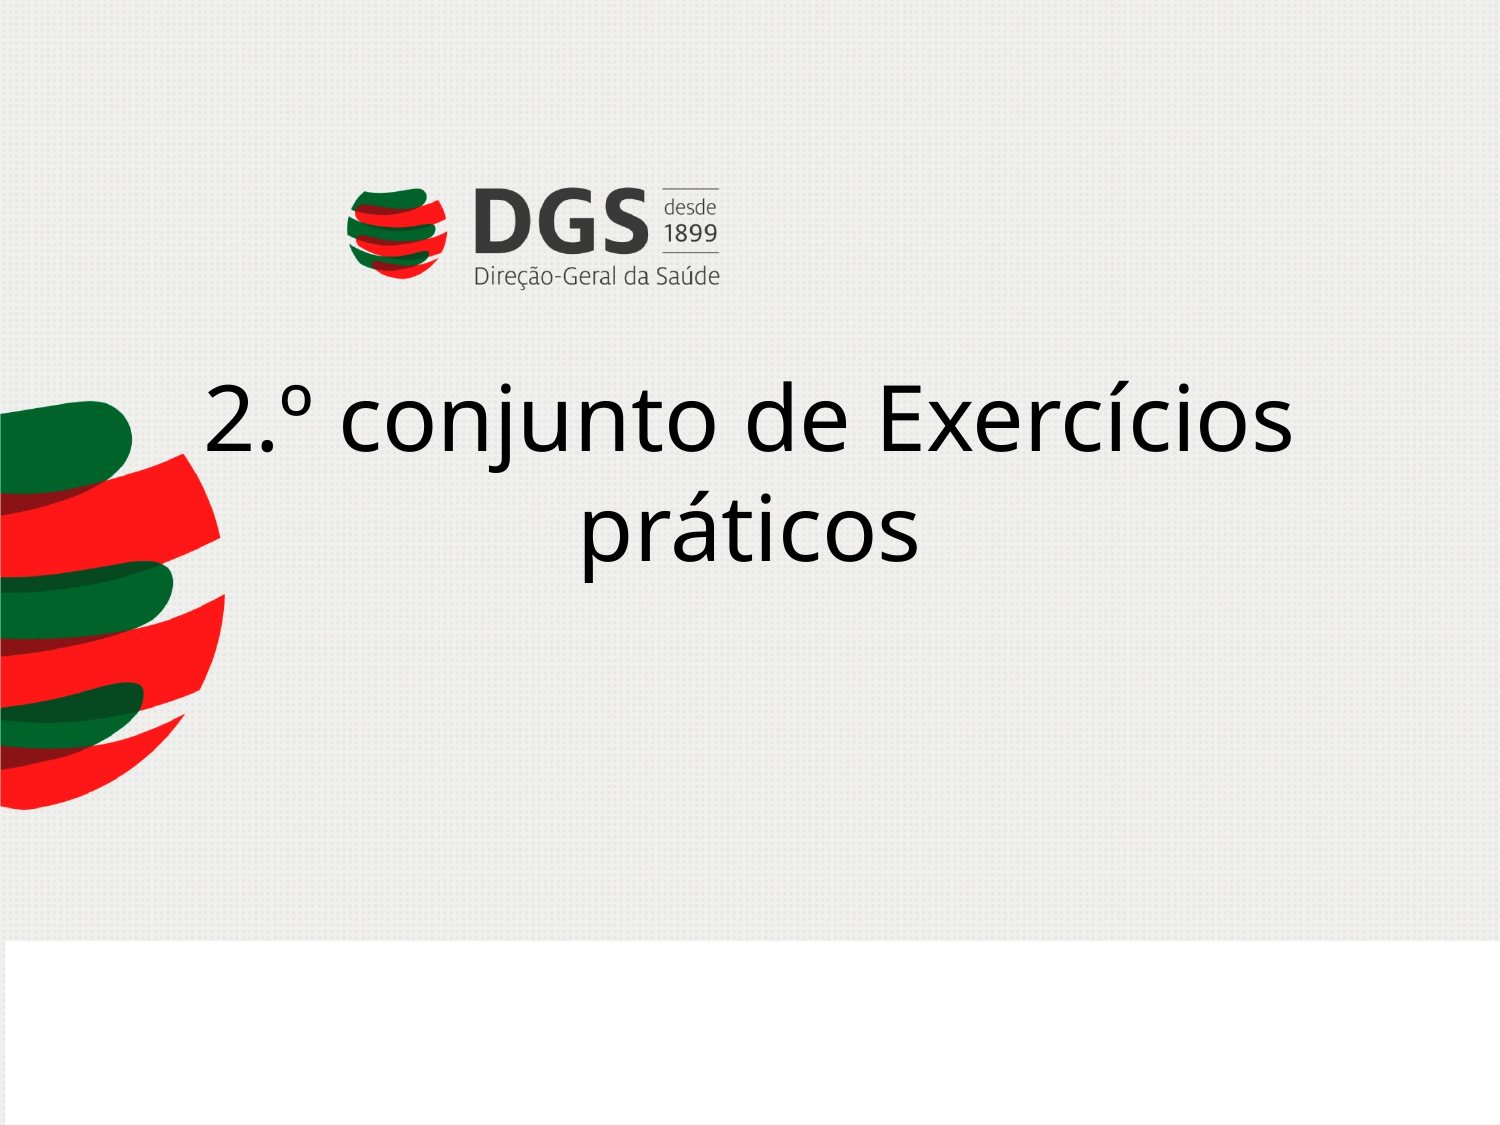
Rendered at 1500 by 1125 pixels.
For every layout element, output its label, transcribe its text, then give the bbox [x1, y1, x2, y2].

picture [0, 0, 1500, 1125]
title 2.º conjunto de Exercícios práticos [112, 349, 1388, 591]
